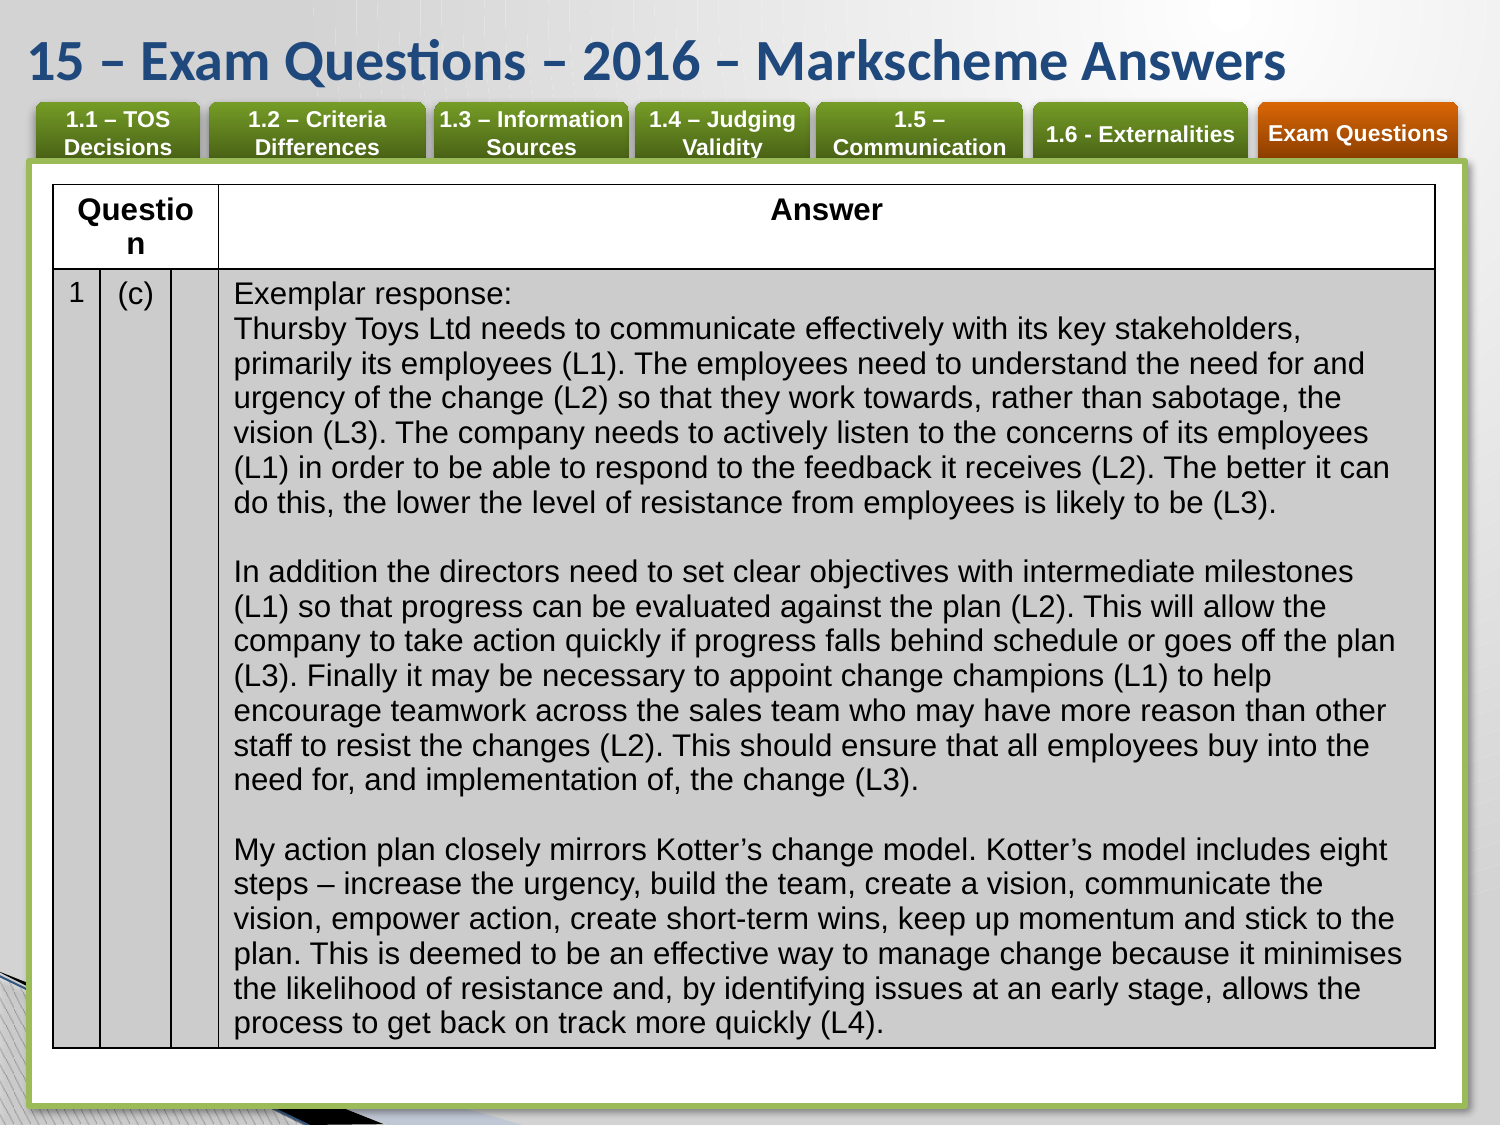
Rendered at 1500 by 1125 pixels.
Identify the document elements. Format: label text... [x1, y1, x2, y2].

picture [281, 1114, 303, 1125]
table_cell 1 [54, 270, 99, 1047]
table_cell Exemplar response: Thursby Toys Ltd needs to communicate effectively with its key stakeholders, primarily its employees (L1). The employees need to understand the need for and urgency of the change (L2) so that they work towards, rather than sabotage, the vision (L3). The company needs to actively listen to the concerns of its employees (L1) in order to be able to respond to the feedback it receives (L2). The better it can do this, the lower the level of resistance from employees is likely to be (L3). In addition the directors need to set clear objectives with intermediate milestones (L1) so that progress can be evaluated against the plan (L2). This will allow the company to take action quickly if progress falls behind schedule or goes off the plan (L3). Finally it may be necessary to appoint change champions (L1) to help encourage teamwork across the sales team who may have more reason than other staff to resist the changes (L2). This should ensure that all employees buy into the need for, and implementation of, the change (L3). My action plan closely mirrors Kotter’s change model. Kotter’s model includes eight steps – increase the urgency, build the team, create a vision, communicate the vision, empower action, create short-term wins, keep up momentum and stick to the plan. This is deemed to be an effective way to manage change because it minimises the likelihood of resistance and, by identifying issues at an early stage, allows the process to get back on track more quickly (L4). [219, 270, 1434, 1047]
table_cell [172, 270, 218, 1047]
title 15 – Exam Questions – 2016 – Markscheme Answers [11, 11, 1465, 102]
table_cell (c) [101, 270, 170, 1047]
table_header Question [54, 185, 218, 268]
table_header Answer [219, 185, 1434, 268]
